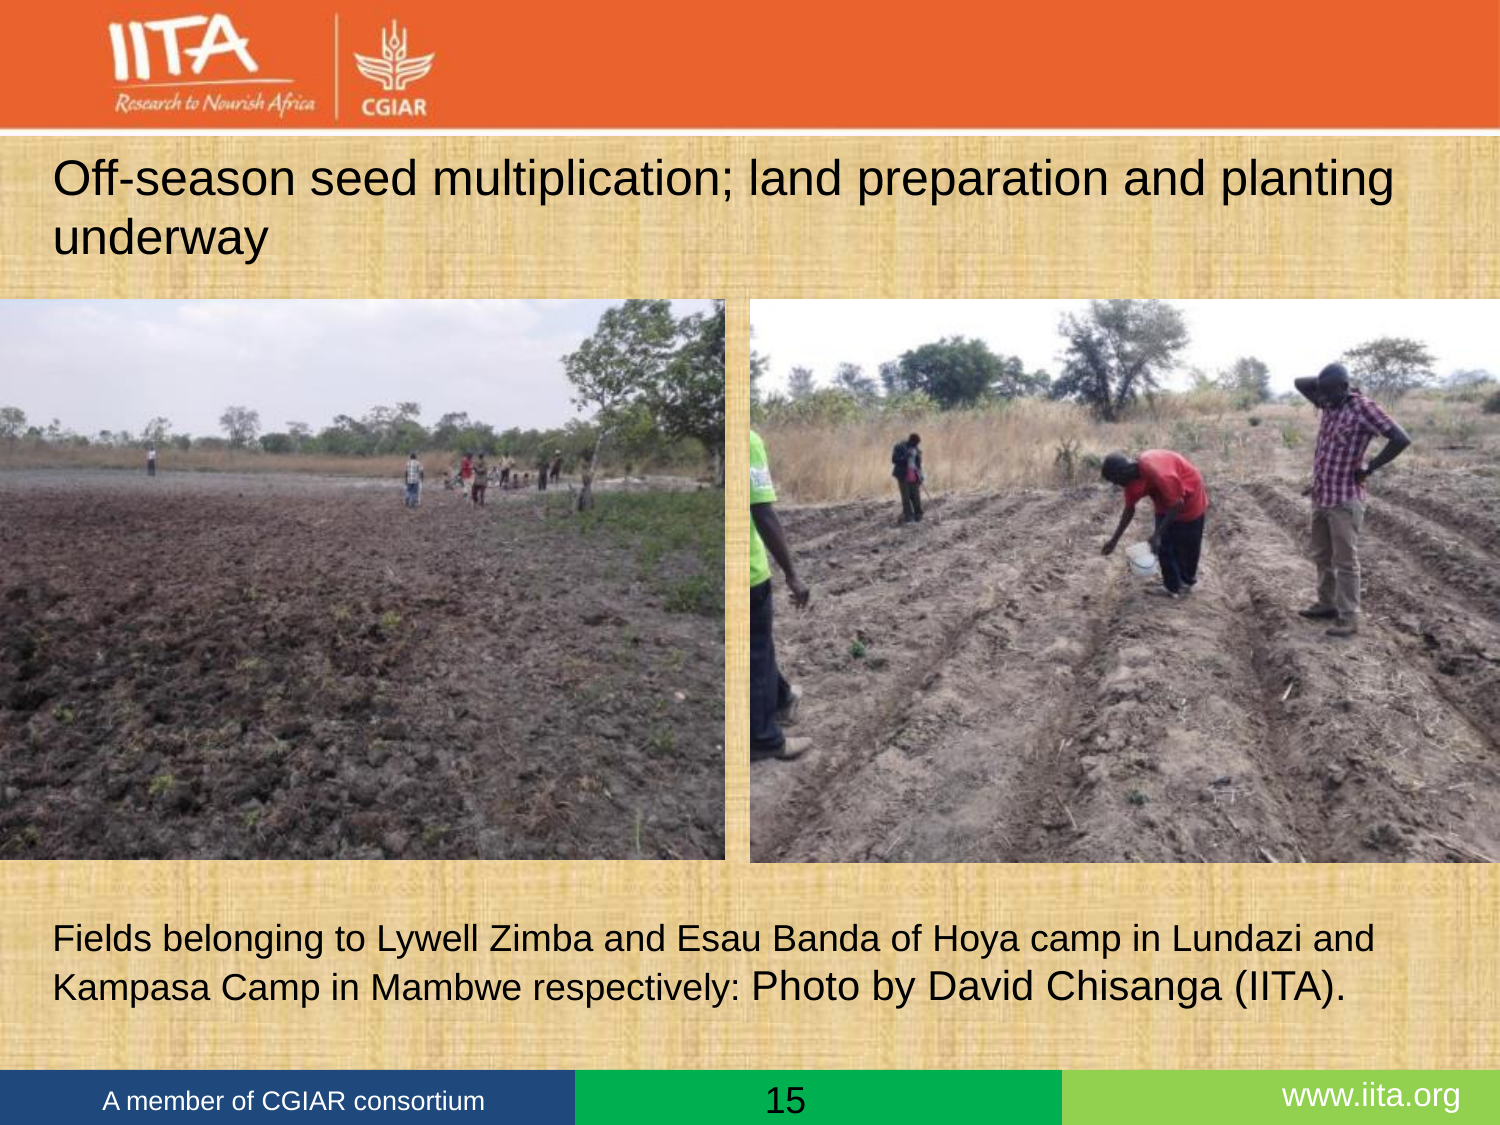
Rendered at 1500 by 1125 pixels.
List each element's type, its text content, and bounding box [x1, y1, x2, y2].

text_box 15 [749, 1068, 838, 1125]
text_box Fields belonging to Lywell Zimba and Esau Banda of Hoya camp in Lundazi and Kampasa Camp in Mambwe respectively: Photo by David Chisanga (IITA). [37, 906, 1394, 1017]
picture [0, 0, 1500, 1069]
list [0, 299, 726, 860]
title Off-season seed multiplication; land preparation and planting underway [37, 137, 1463, 275]
